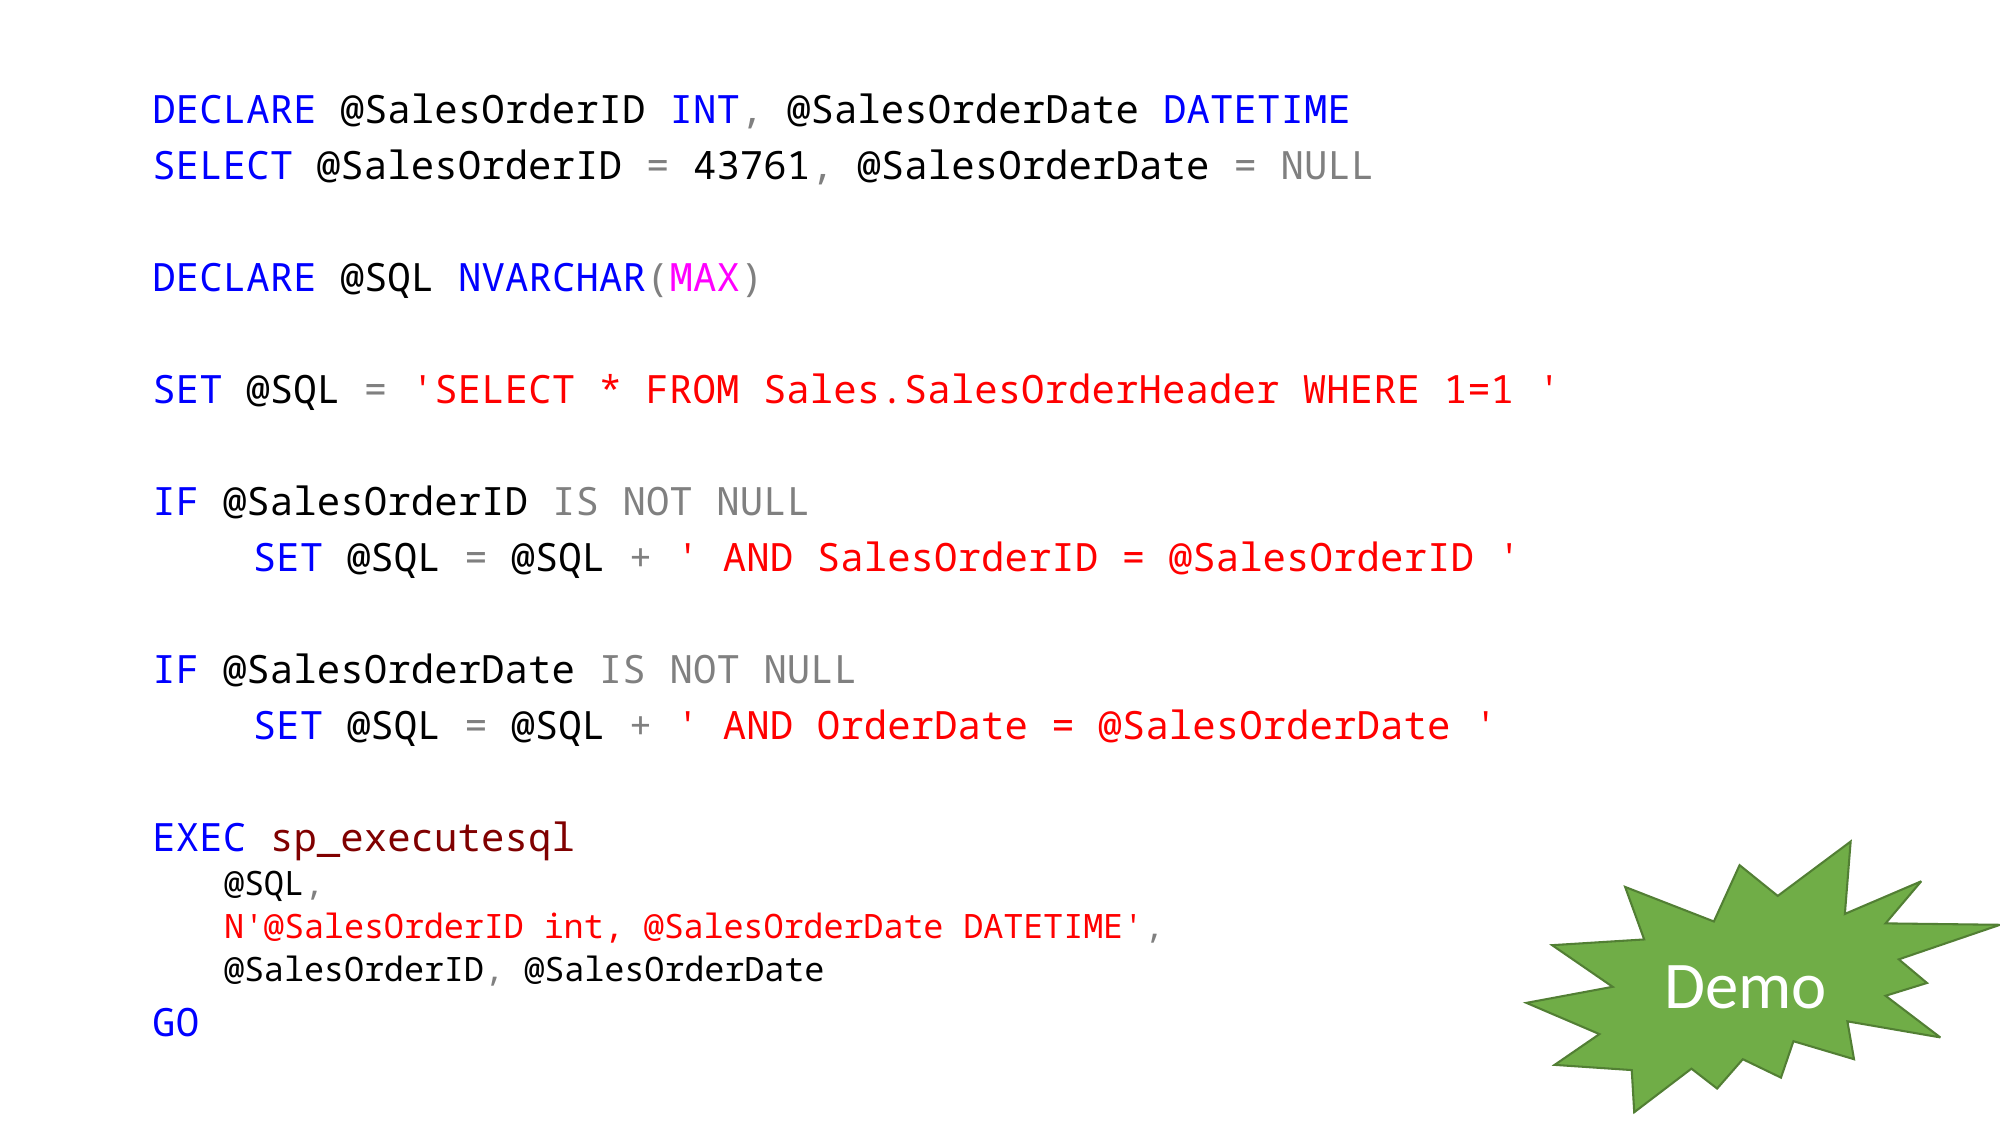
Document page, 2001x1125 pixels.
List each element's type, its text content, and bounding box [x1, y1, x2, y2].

list DECLARE @SalesOrderID INT, @SalesOrderDate DATETIME SELECT @SalesOrderID = 43761, @SalesOrderDate = NULL DECLARE @SQL NVARCHAR(MAX) SET @SQL = 'SELECT * FROM Sales.SalesOrderHeader WHERE 1=1 ' IF @SalesOrderID IS NOT NULL SET @SQL = @SQL + ' AND SalesOrderID = @SalesOrderID ' IF @SalesOrderDate IS NOT NULL SET @SQL = @SQL + ' AND OrderDate = @SalesOrderDate ' EXEC sp_executesql @SQL, N'@SalesOrderID int, @SalesOrderDate DATETIME', @SalesOrderID, @SalesOrderDate GO [137, 82, 1863, 1067]
text_box Demo [1522, 839, 2000, 1115]
